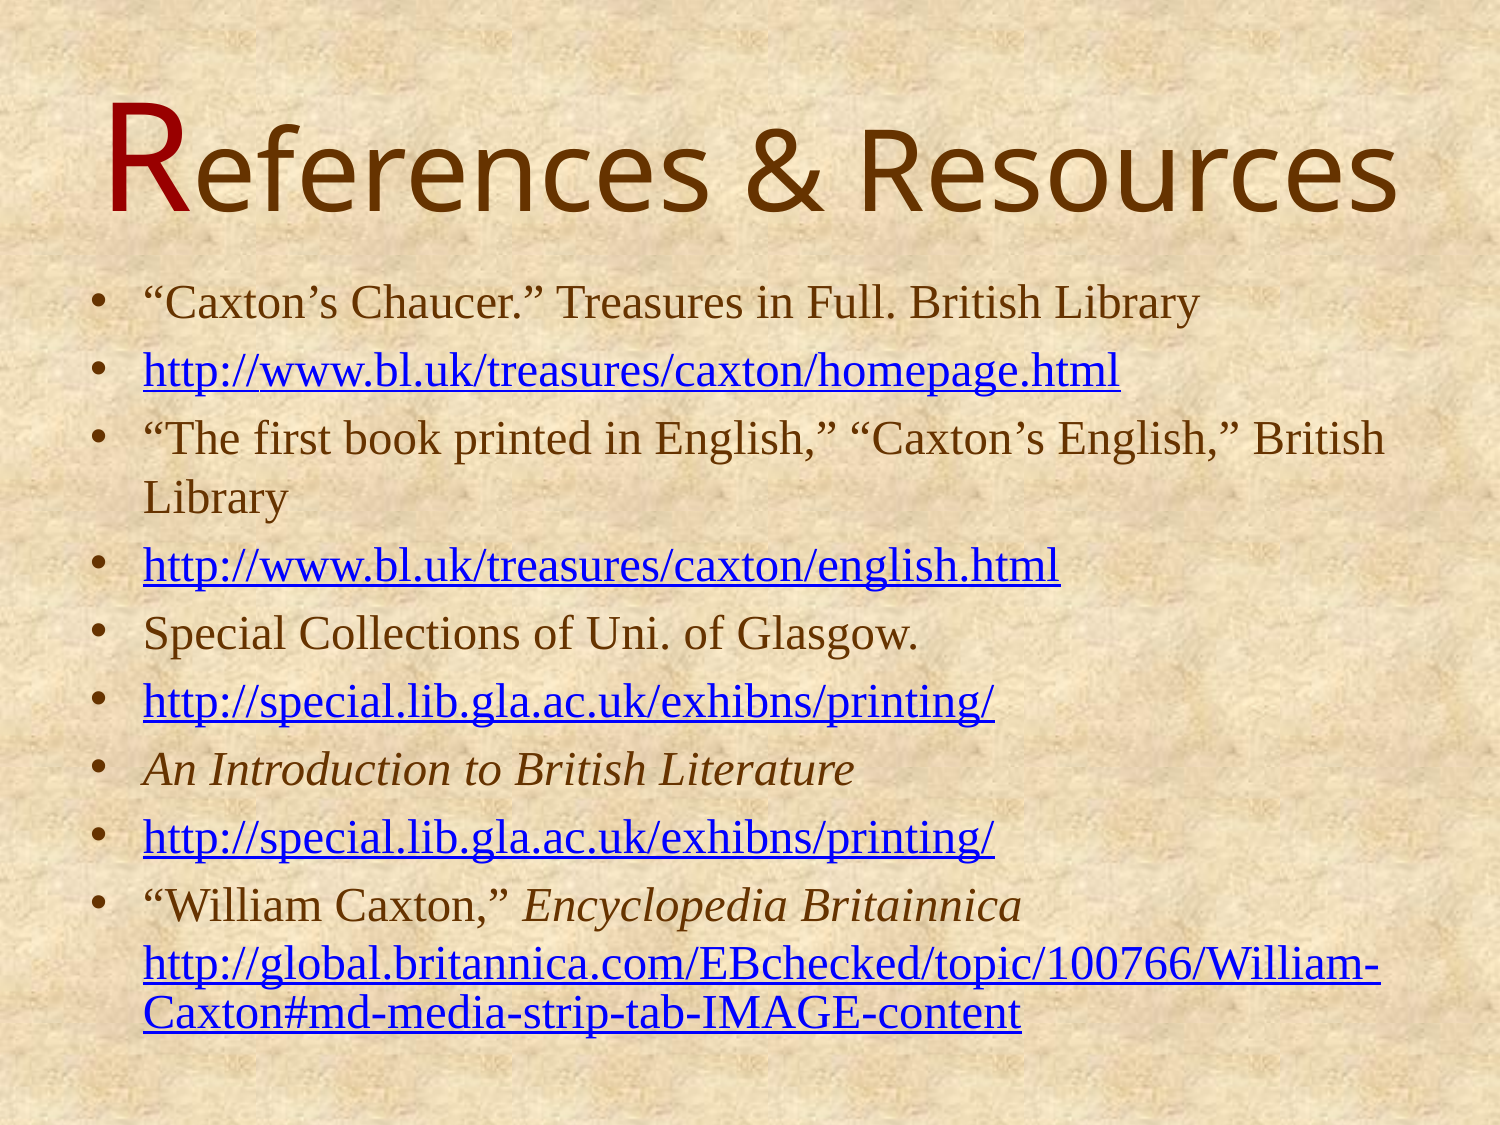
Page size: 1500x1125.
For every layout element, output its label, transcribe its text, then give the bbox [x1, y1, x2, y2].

picture [0, 0, 1500, 1125]
list “Caxton’s Chaucer.” Treasures in Full. British Library http://www.bl.uk/treasures/caxton/homepage.html “The first book printed in English,” “Caxton’s English,” British Library http://www.bl.uk/treasures/caxton/english.html Special Collections of Uni. of Glasgow. http://special.lib.gla.ac.uk/exhibns/printing/ An Introduction to British Literature http://special.lib.gla.ac.uk/exhibns/printing/ “William Caxton,” Encyclopedia Britainnica http://global.britannica.com/EBchecked/topic/100766/William-Caxton#md-media-strip-tab-IMAGE-content [75, 262, 1425, 1005]
title References & Resources [75, 45, 1425, 256]
